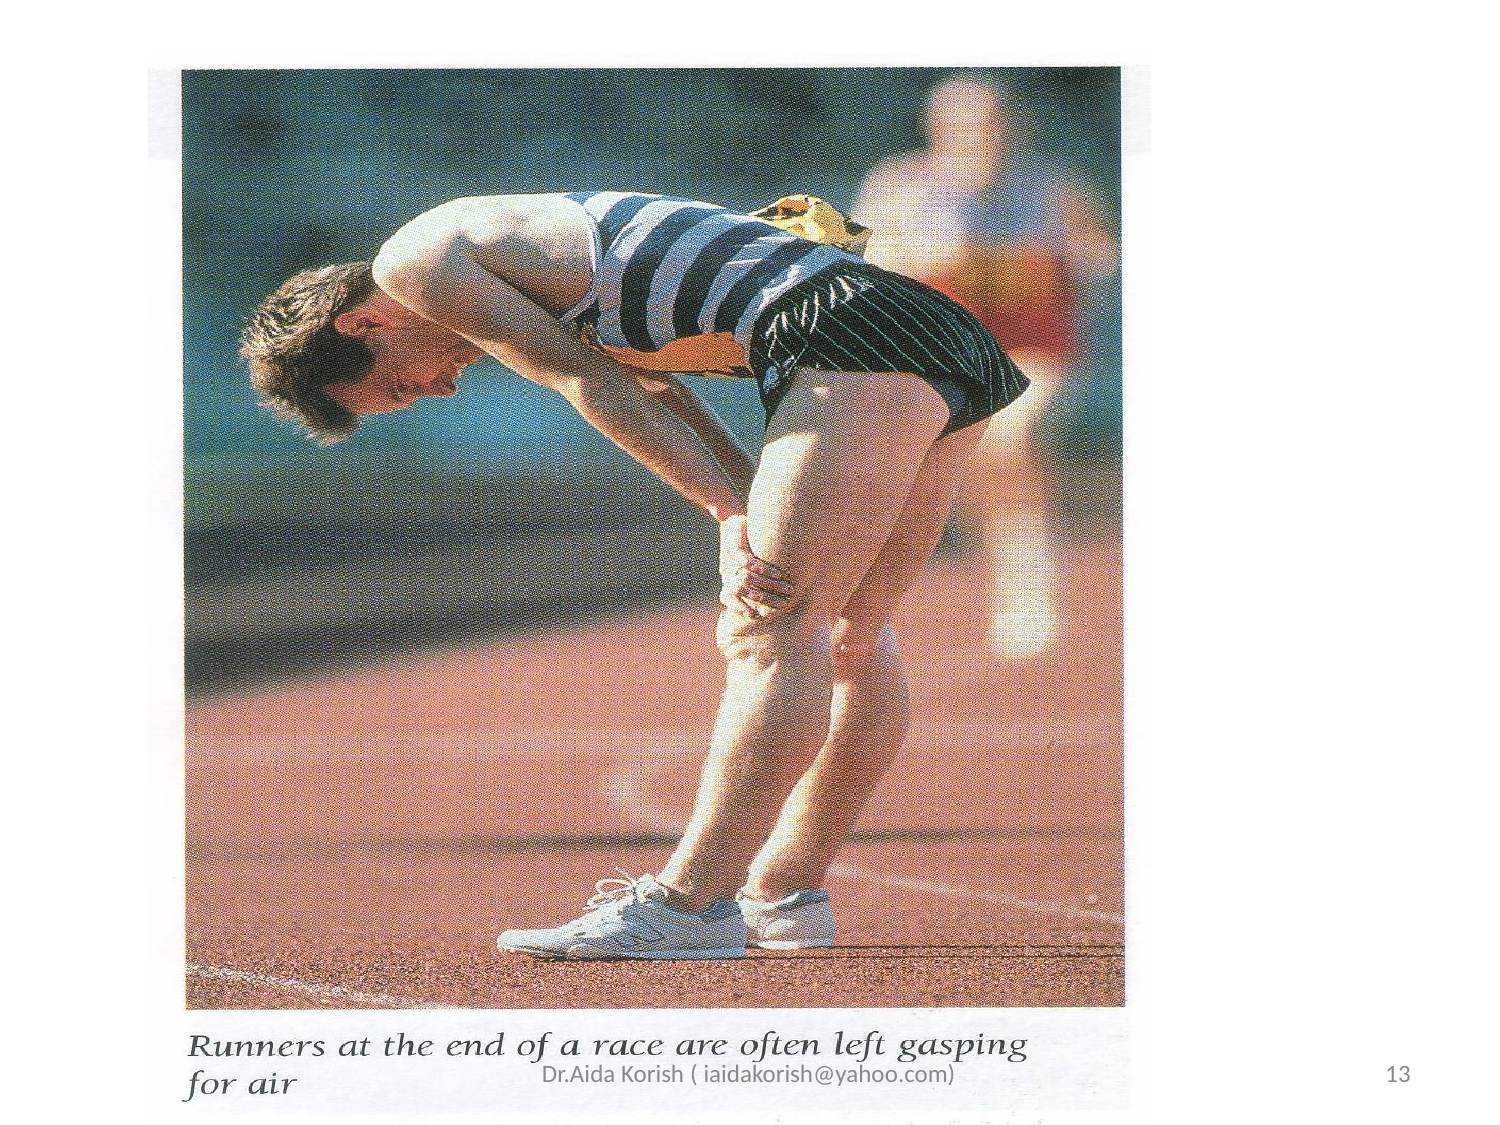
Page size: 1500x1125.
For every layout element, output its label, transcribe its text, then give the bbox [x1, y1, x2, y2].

text_box [147, 54, 1152, 1125]
slide_number 11 [1381, 1061, 1416, 1125]
footer Dr.Aida Korish ( iaidakorish@yahoo.com) [539, 1061, 962, 1125]
